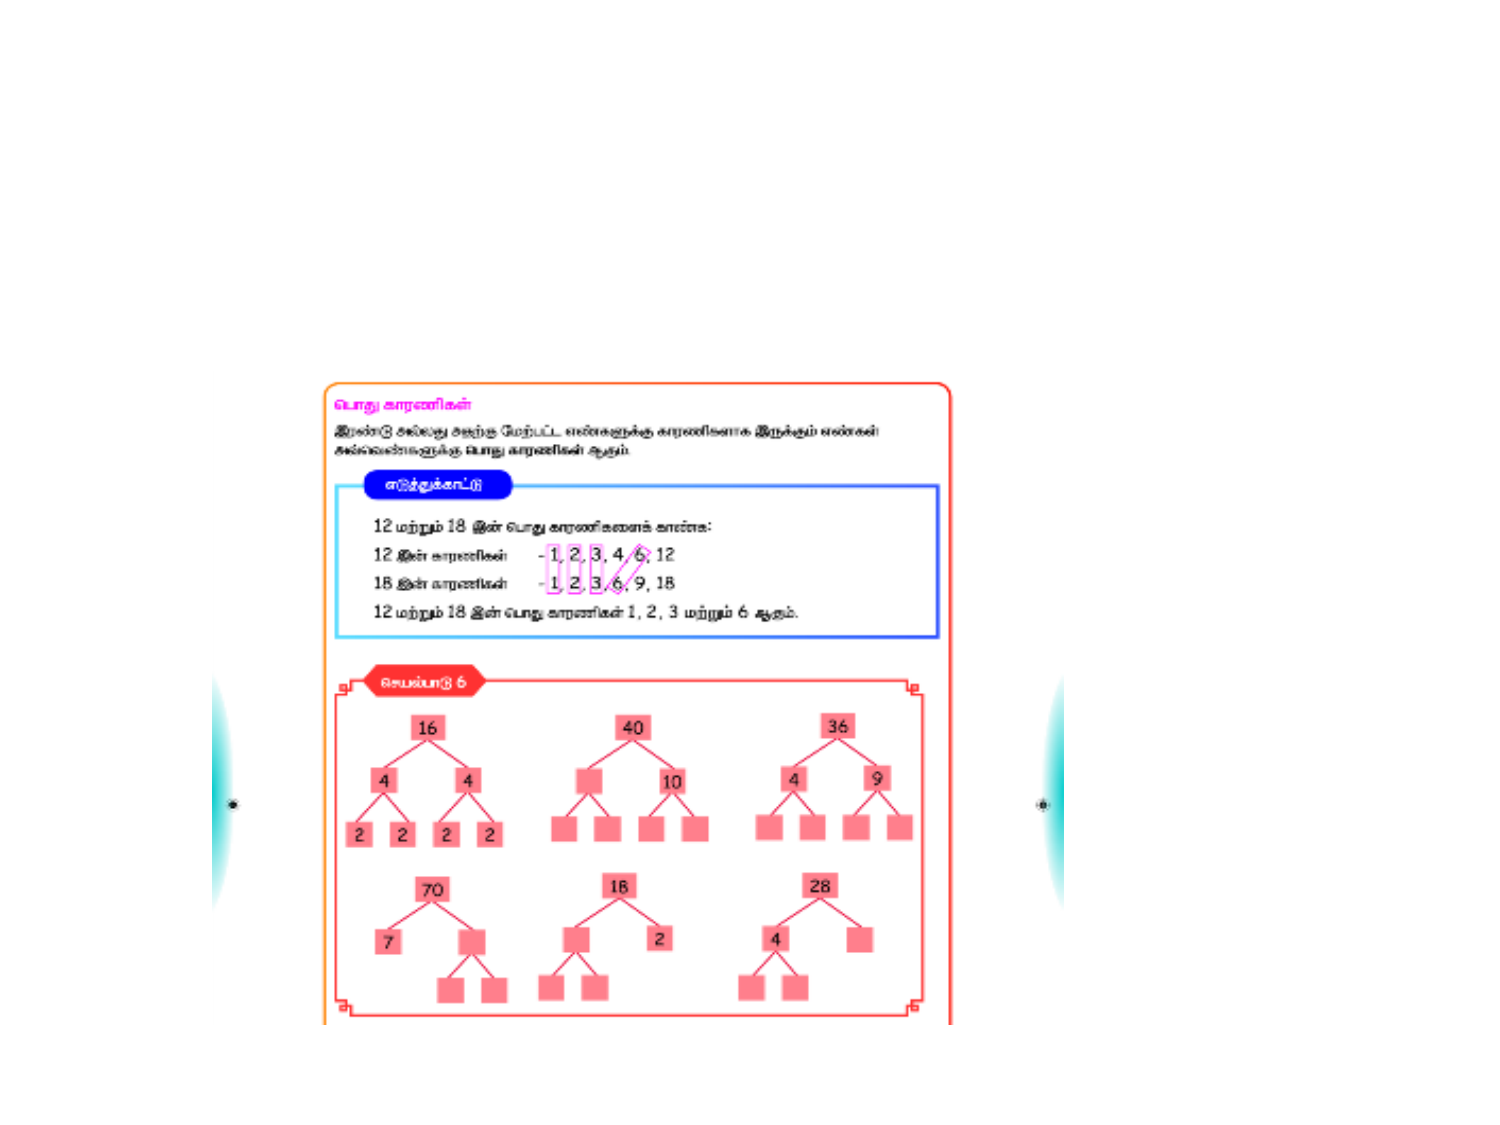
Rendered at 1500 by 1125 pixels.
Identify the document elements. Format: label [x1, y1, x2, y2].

list [212, 370, 1064, 1026]
